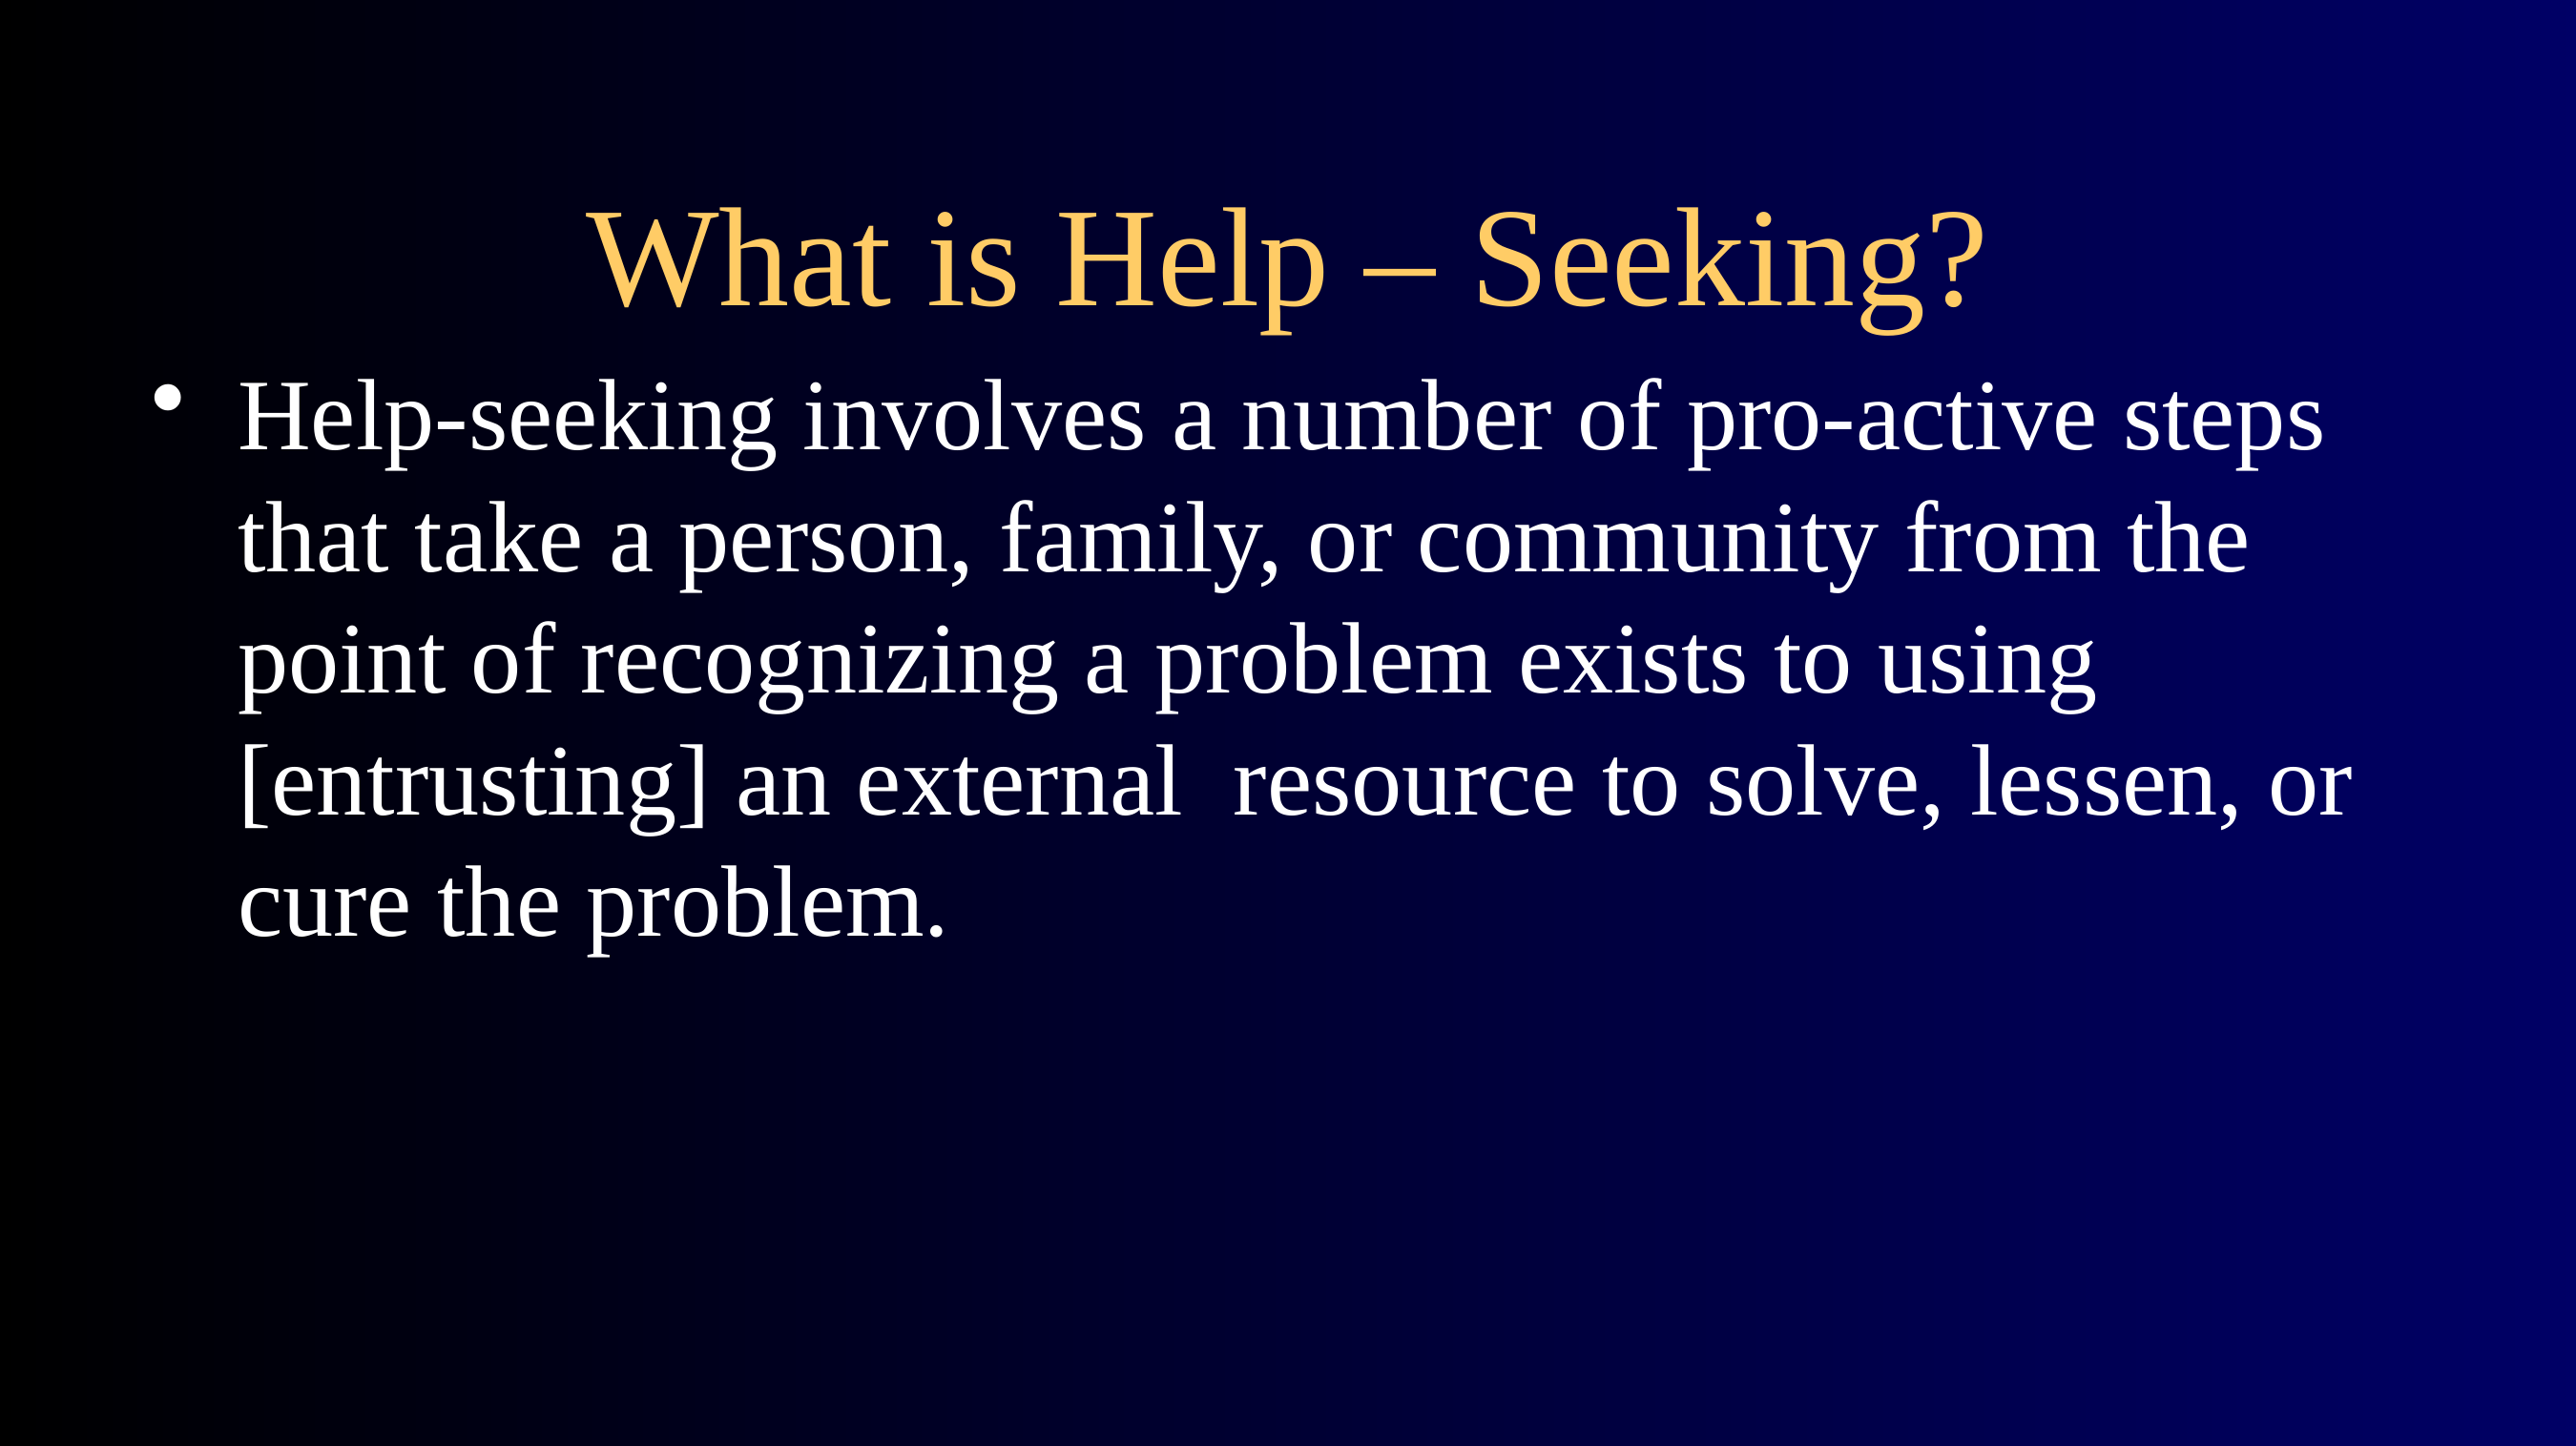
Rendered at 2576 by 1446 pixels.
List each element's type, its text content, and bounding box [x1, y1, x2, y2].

title What is Help – Seeking? [193, 128, 2383, 337]
list Help-seeking involves a number of pro-active steps that take a person, family, or community from the point of recognizing a problem exists to using [entrusting] an external resource to solve, lessen, or cure the problem. [128, 337, 2448, 1414]
